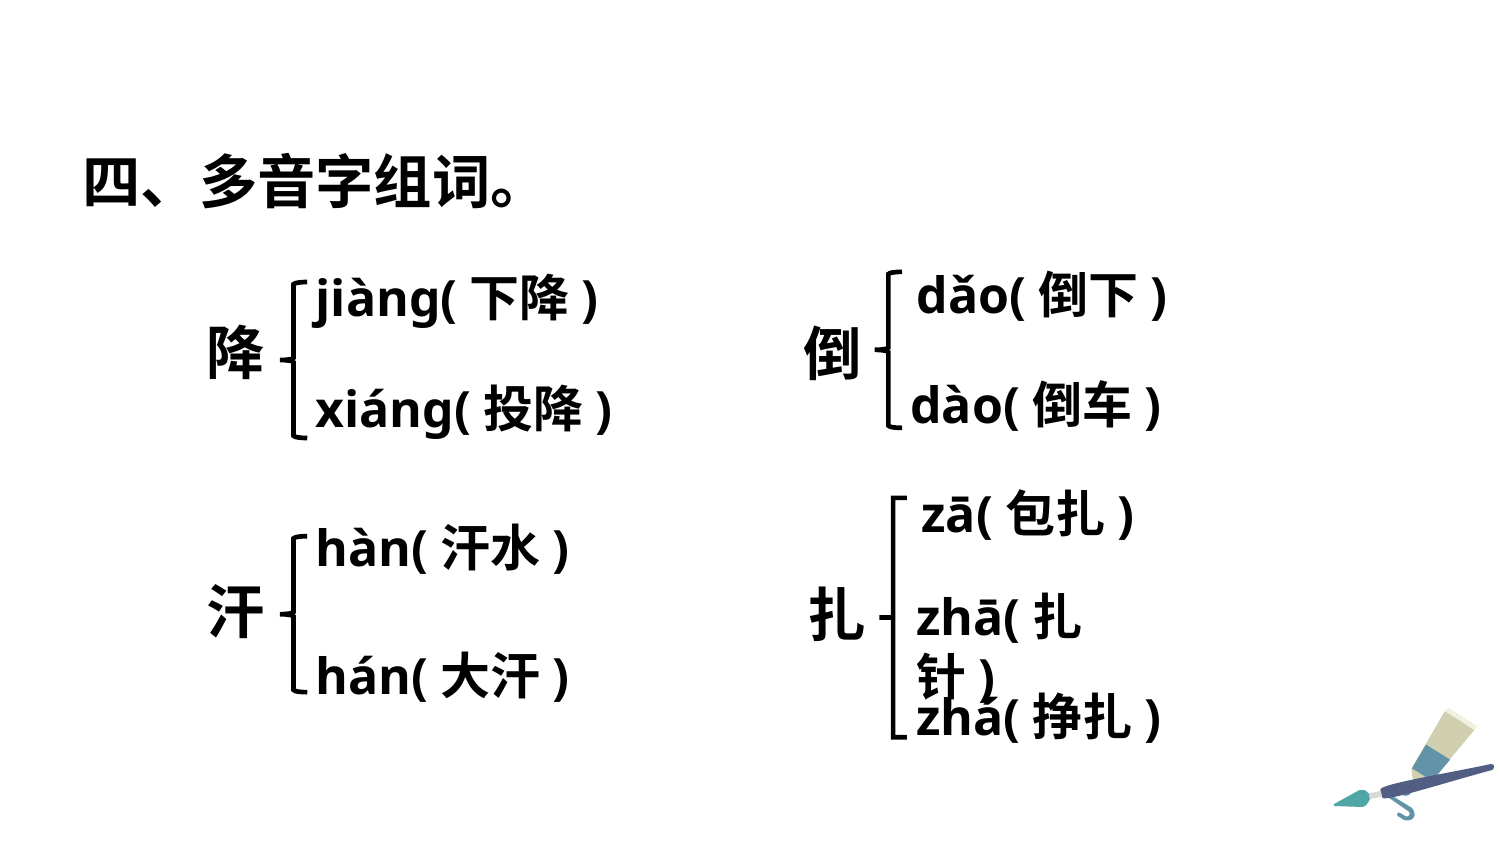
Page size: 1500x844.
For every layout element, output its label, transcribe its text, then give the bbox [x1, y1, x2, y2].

text_box jiàng(下降) [300, 259, 709, 334]
text_box [879, 496, 907, 739]
text_box hàn(汗水) [300, 508, 709, 584]
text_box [1358, 708, 1481, 844]
text_box 四、多音字组词。 [67, 137, 663, 223]
text_box 倒 [788, 309, 882, 395]
text_box hán(大汗) [300, 636, 694, 712]
text_box 汗 [191, 567, 286, 653]
text_box zhá(挣扎) [901, 677, 1187, 753]
text_box zhā(扎针) [901, 577, 1172, 677]
text_box [279, 535, 308, 693]
text_box 扎 [793, 570, 887, 656]
text_box xiáng(投降) [300, 369, 694, 445]
text_box dào(倒车) [895, 366, 1289, 441]
text_box dǎo(倒下) [902, 256, 1310, 332]
text_box zā(包扎) [906, 474, 1172, 550]
text_box [279, 281, 308, 439]
text_box 降 [191, 309, 286, 394]
text_box [874, 270, 903, 429]
